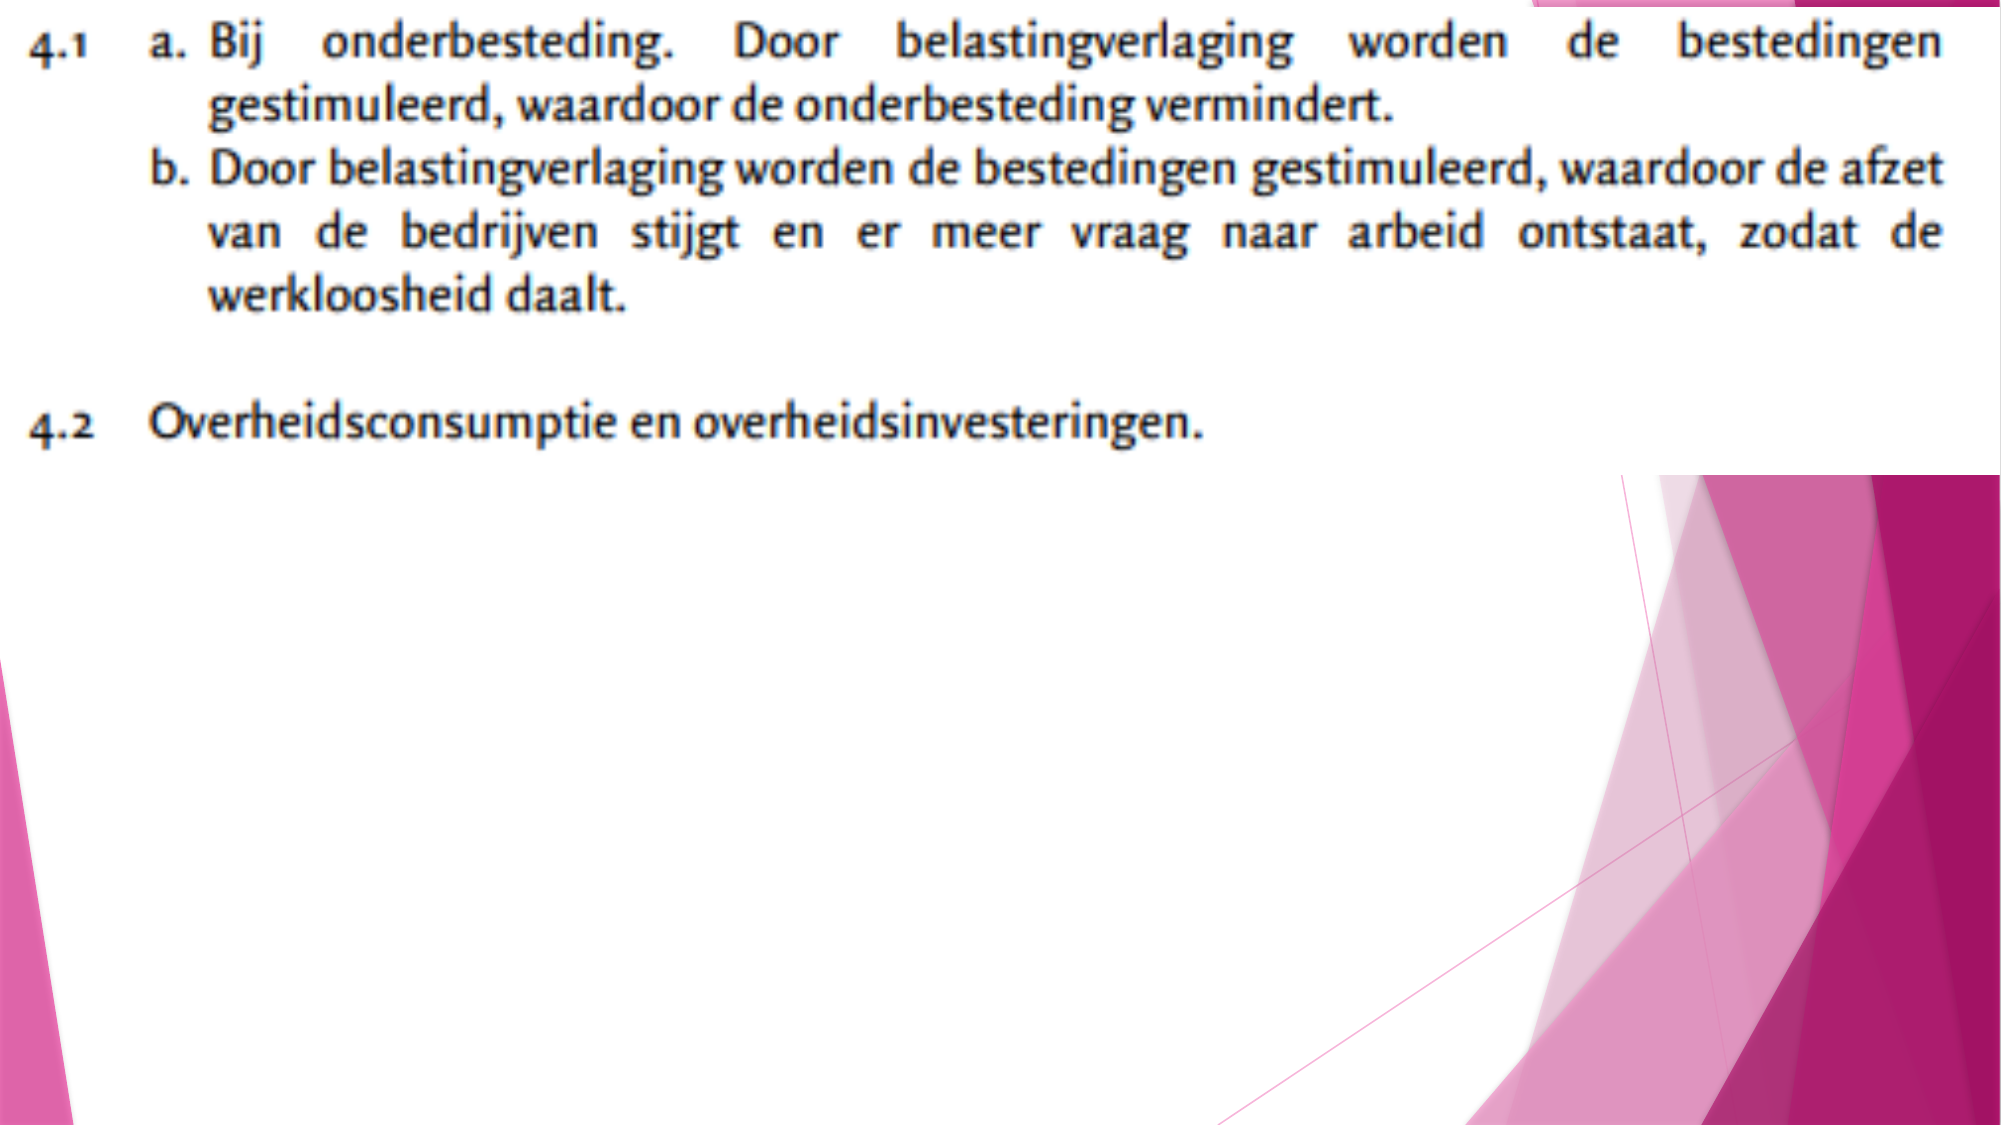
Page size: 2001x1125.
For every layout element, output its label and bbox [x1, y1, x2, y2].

picture [0, 7, 2000, 476]
